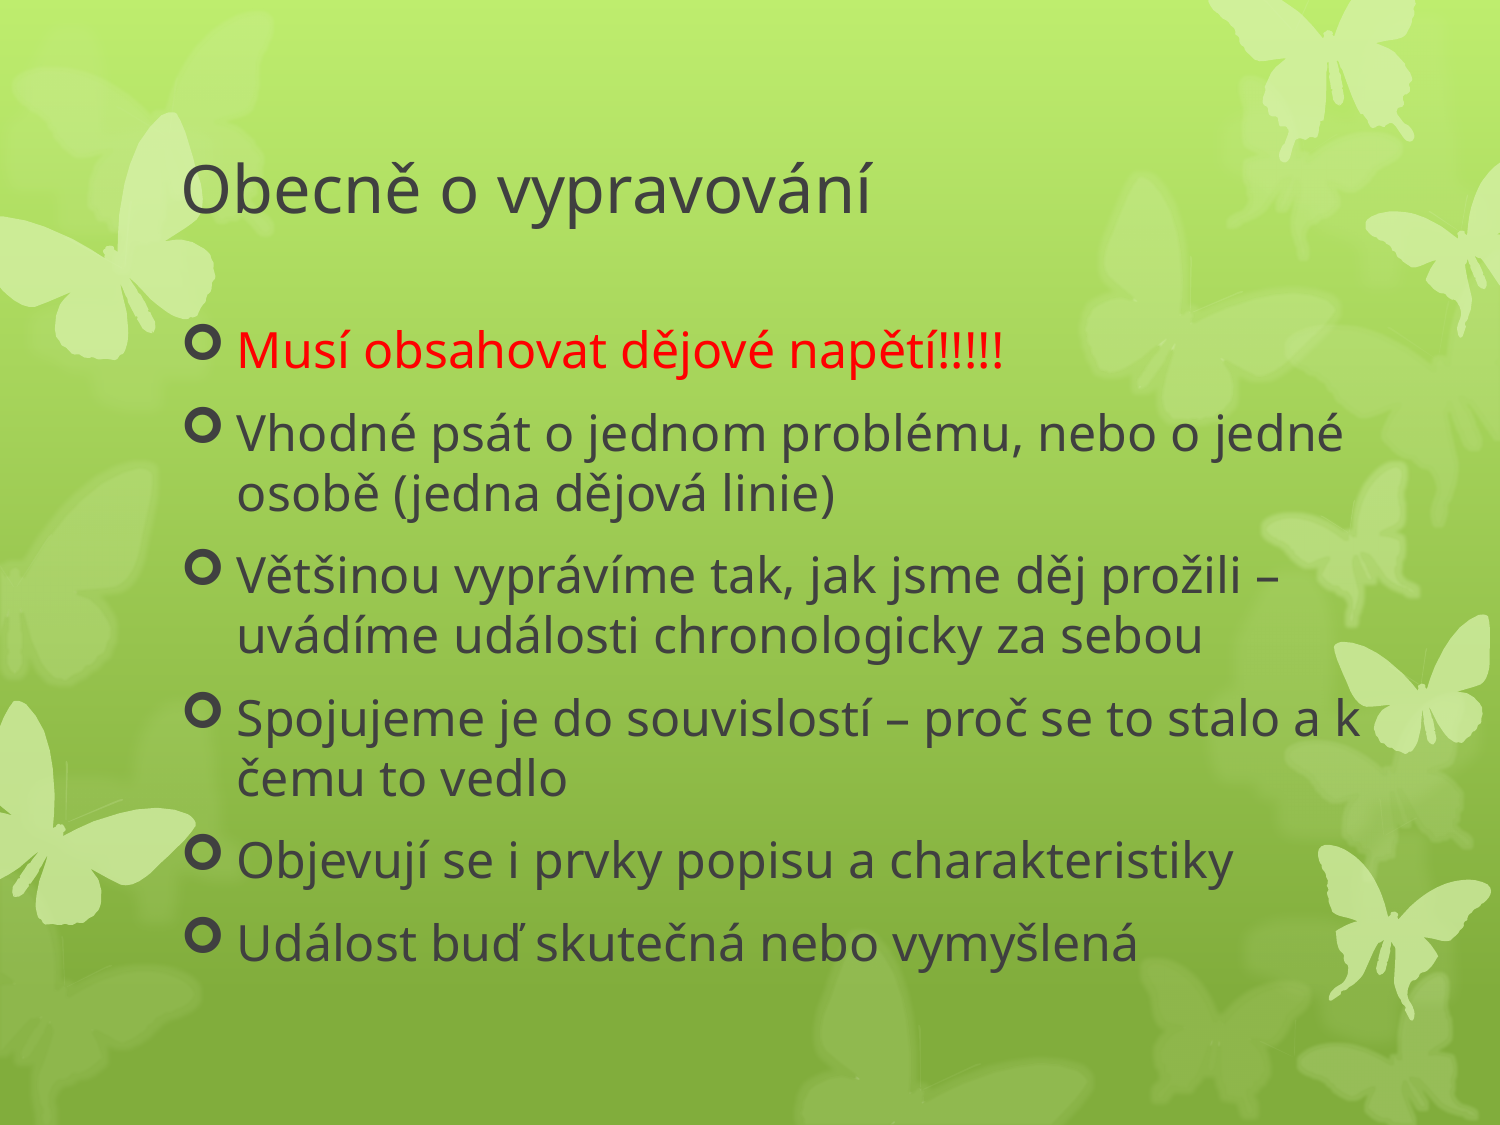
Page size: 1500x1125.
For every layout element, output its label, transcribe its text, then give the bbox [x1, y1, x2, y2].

title Obecně o vypravování [165, 110, 1335, 263]
list Musí obsahovat dějové napětí!!!!! Vhodné psát o jednom problému, nebo o jedné osobě (jedna dějová linie) Většinou vyprávíme tak, jak jsme děj prožili – uvádíme události chronologicky za sebou Spojujeme je do souvislostí – proč se to stalo a k čemu to vedlo Objevují se i prvky popisu a charakteristiky Událost buď skutečná nebo vymyšlená [165, 296, 1436, 1059]
